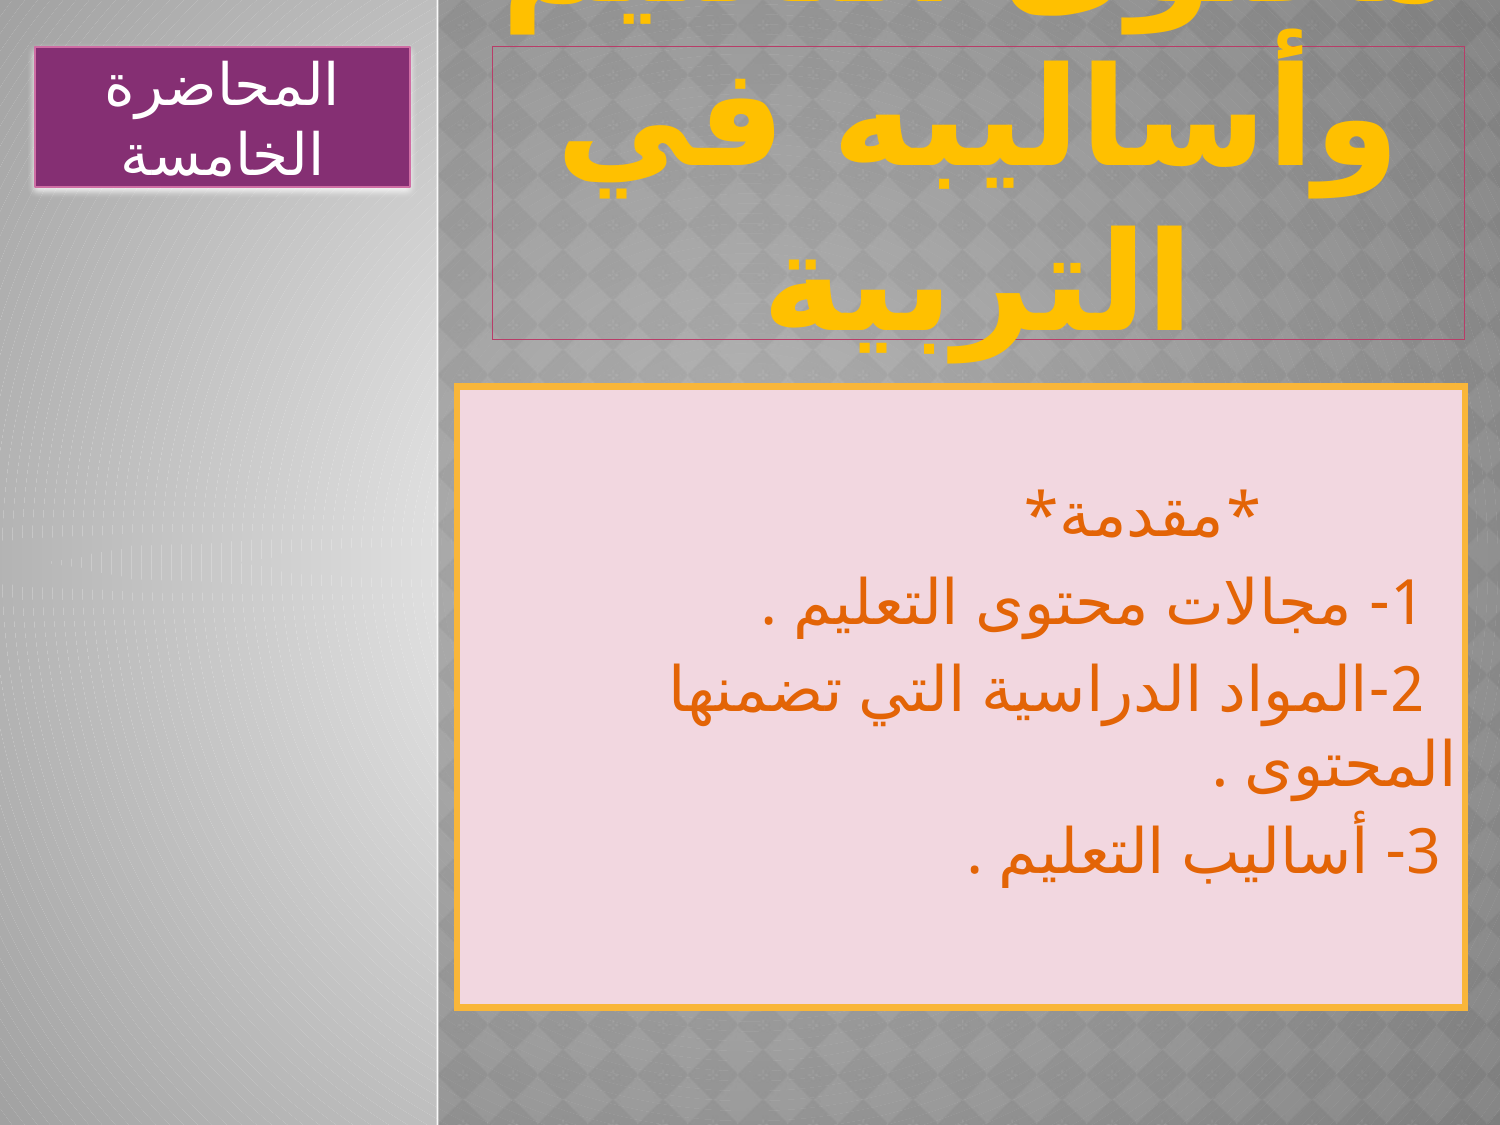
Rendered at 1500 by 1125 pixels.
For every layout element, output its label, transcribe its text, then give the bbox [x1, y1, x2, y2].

subtitle *مقدمة* 1- مجالات محتوى التعليم . 2-المواد الدراسية التي تضمنها المحتوى . 3- أساليب التعليم . [454, 383, 1468, 1011]
text_box المحاضرة الخامسة [34, 46, 411, 188]
title محتوى التعليم وأساليبه في التربية الإسلامية [492, 46, 1465, 340]
